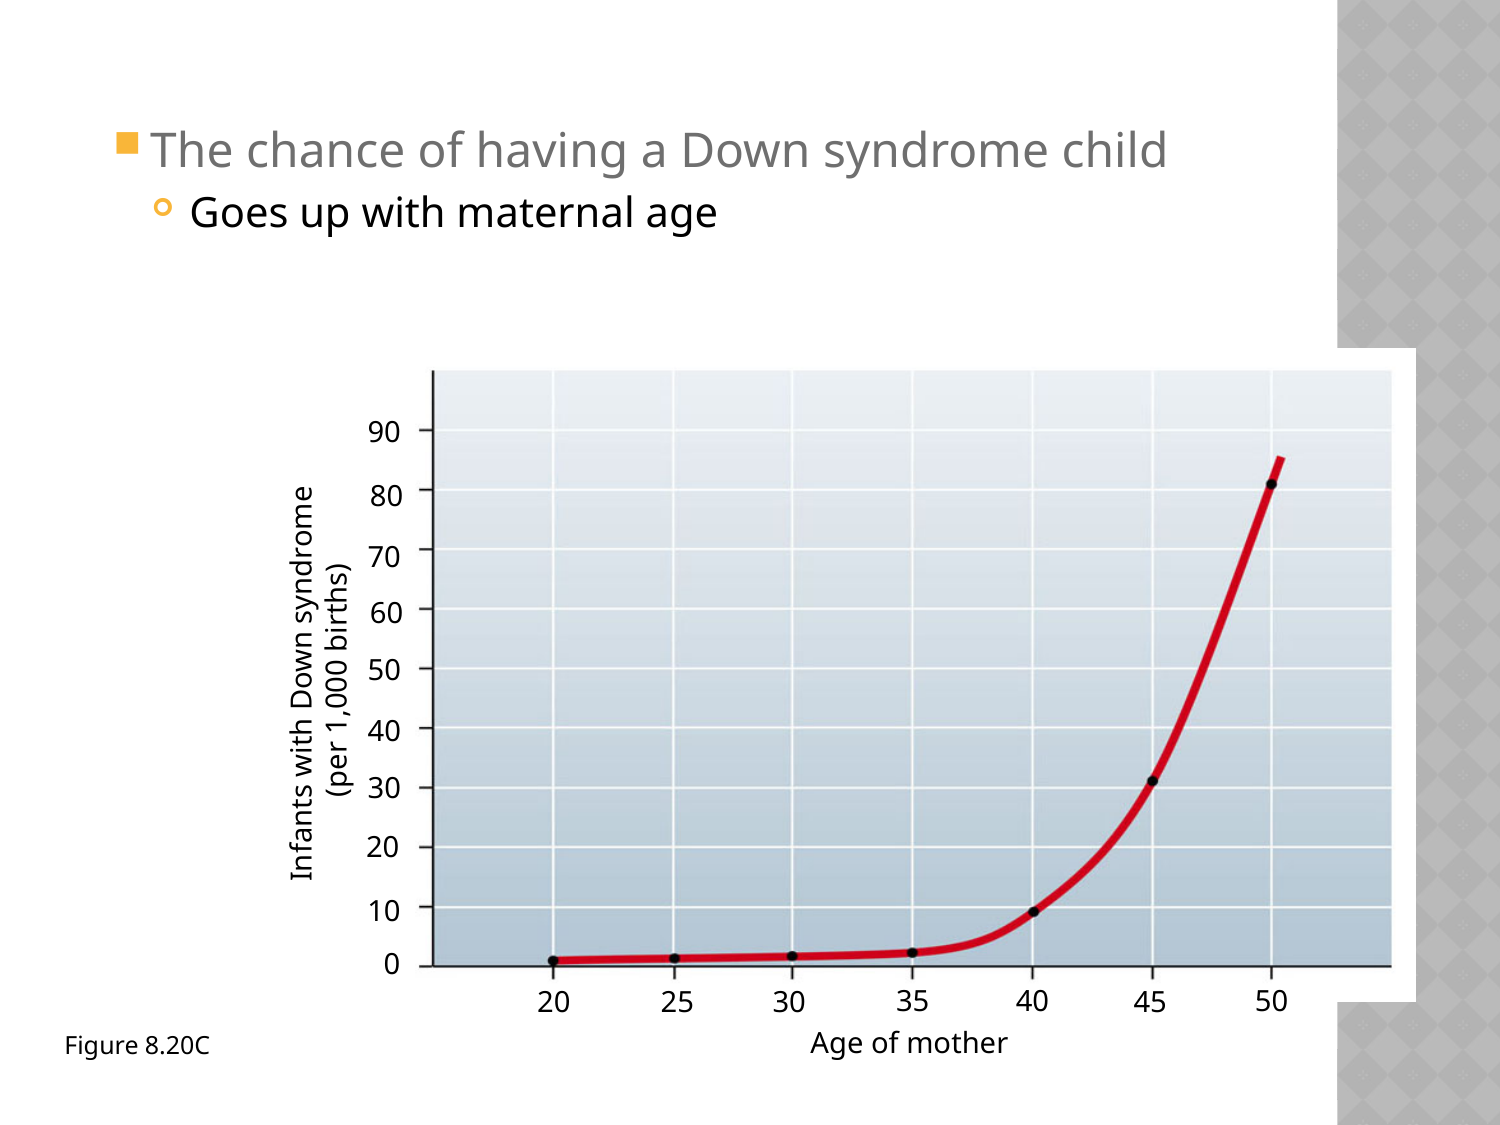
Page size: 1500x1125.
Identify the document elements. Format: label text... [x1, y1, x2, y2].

text_box Figure 8.20C [49, 1022, 226, 1067]
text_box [274, 348, 1417, 1068]
list The chance of having a Down syndrome child Goes up with maternal age [50, 112, 1450, 328]
